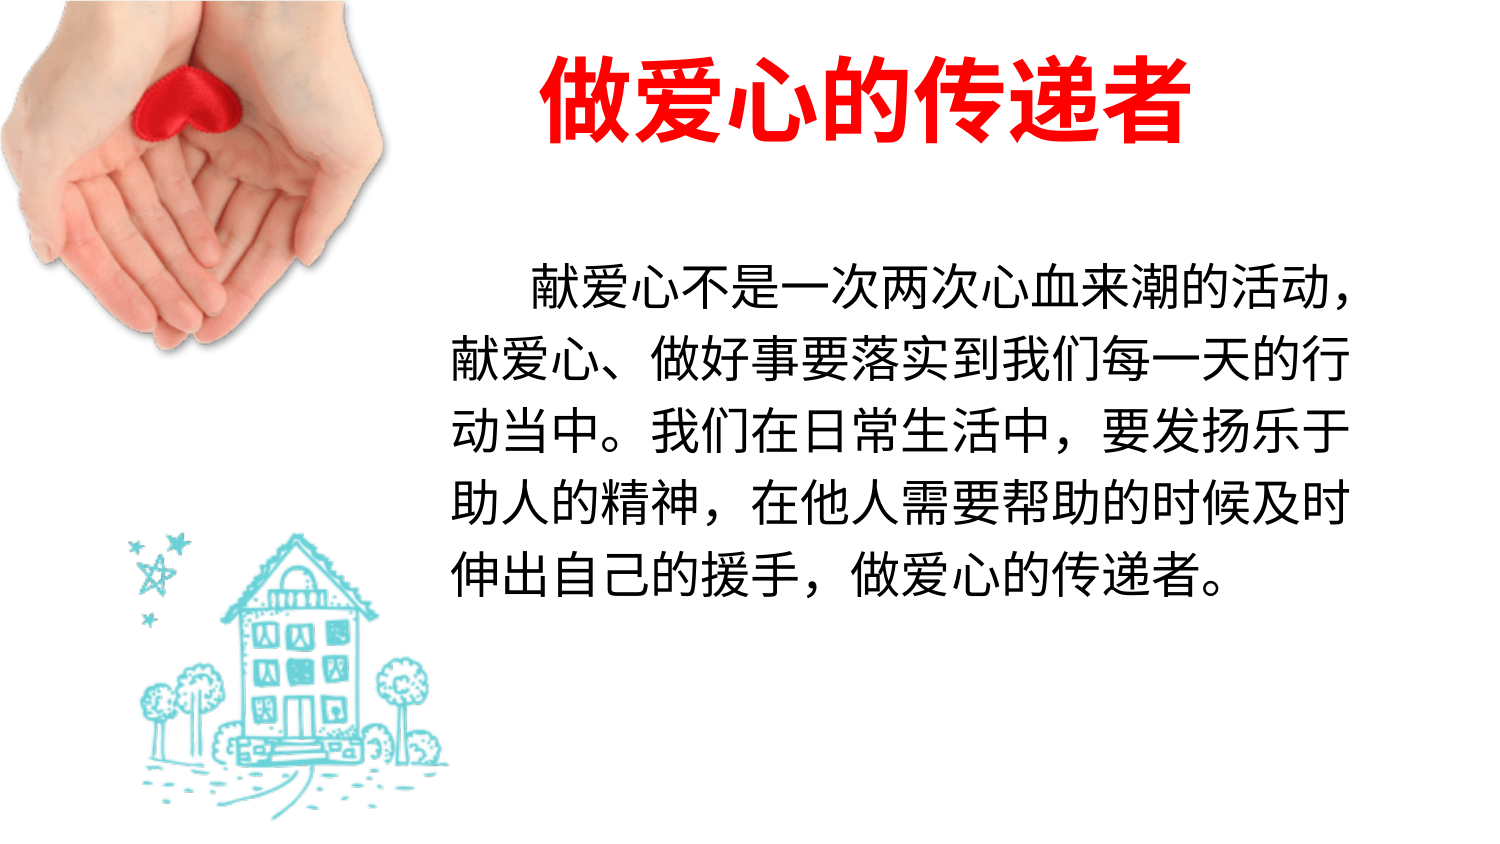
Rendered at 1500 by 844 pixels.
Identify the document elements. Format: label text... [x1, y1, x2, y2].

text_box 献爱心不是一次两次心血来潮的活动，献爱心、做好事要落实到我们每一天的行动当中。我们在日常生活中，要发扬乐于助人的精神，在他人需要帮助的时候及时伸出自己的援手，做爱心的传递者。 [450, 243, 1387, 604]
picture [119, 525, 451, 824]
picture [0, 0, 383, 350]
text_box 做爱心的传递者 [523, 35, 1210, 160]
